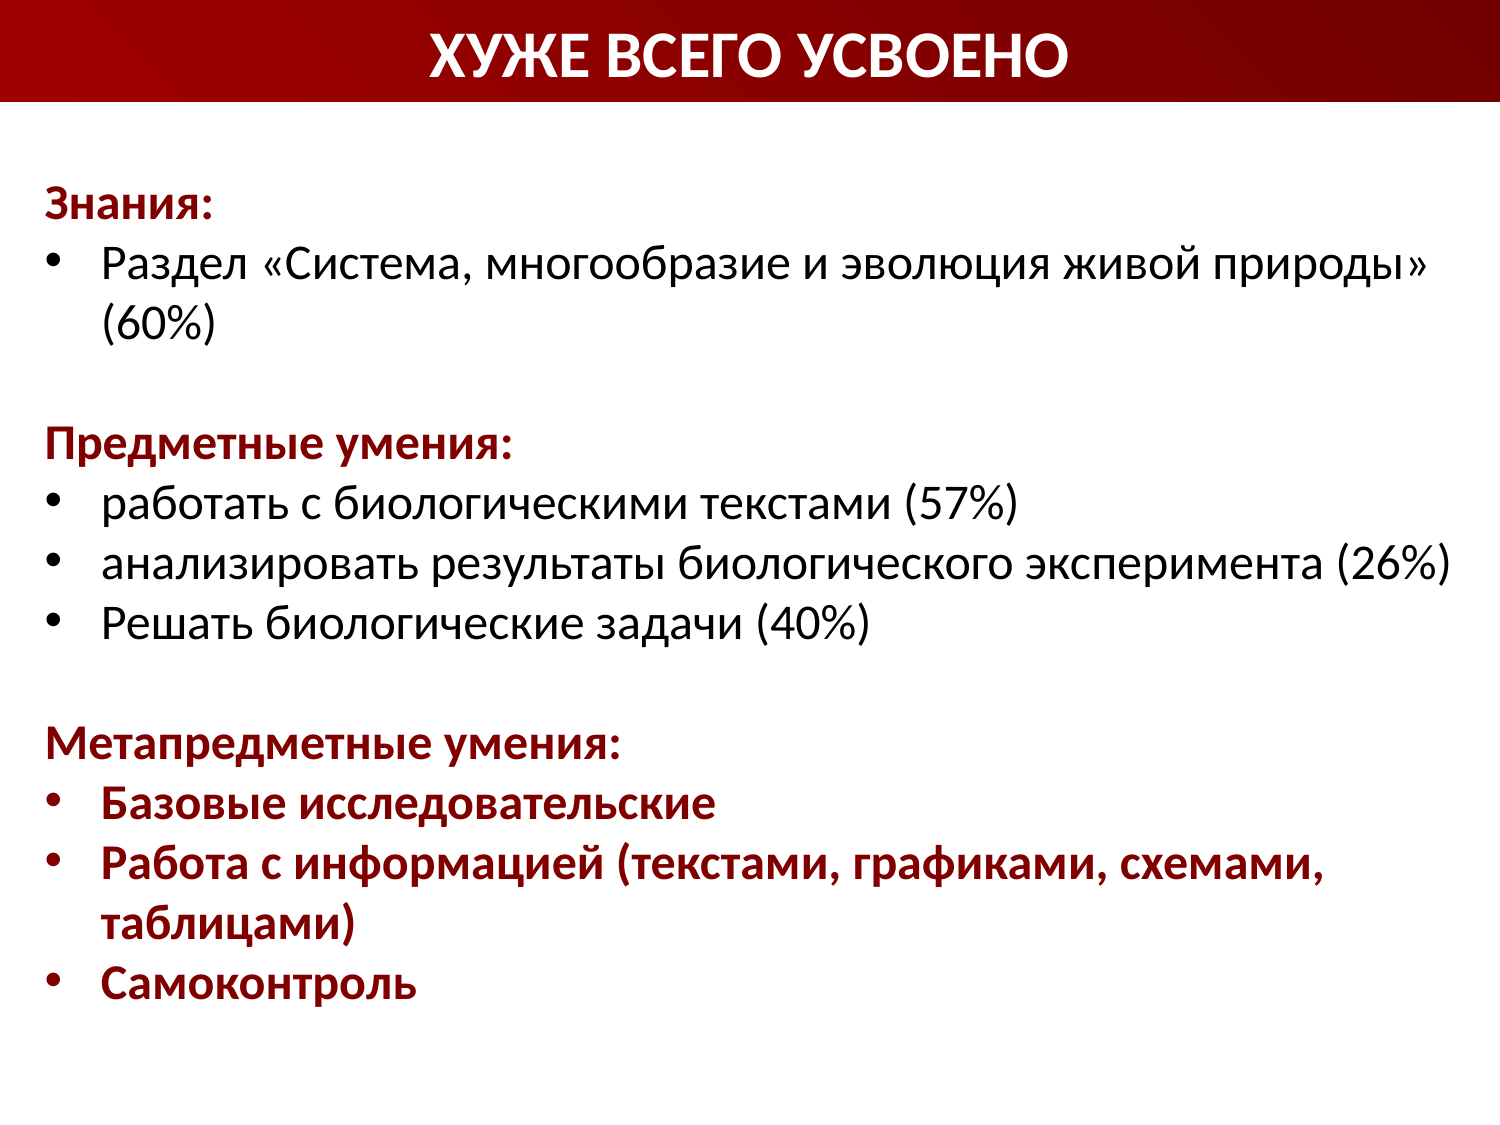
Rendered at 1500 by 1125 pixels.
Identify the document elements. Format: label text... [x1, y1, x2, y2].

text_box Знания: Раздел «Система, многообразие и эволюция живой природы» (60%) Предметные умения: работать с биологическими текстами (57%) анализировать результаты биологического эксперимента (26%) Решать биологические задачи (40%) Метапредметные умения: Базовые исследовательские Работа с информацией (текстами, графиками, схемами, таблицами) Самоконтроль [29, 101, 1500, 1077]
title ХУЖЕ ВСЕГО УСВОЕНО [0, 0, 1500, 102]
